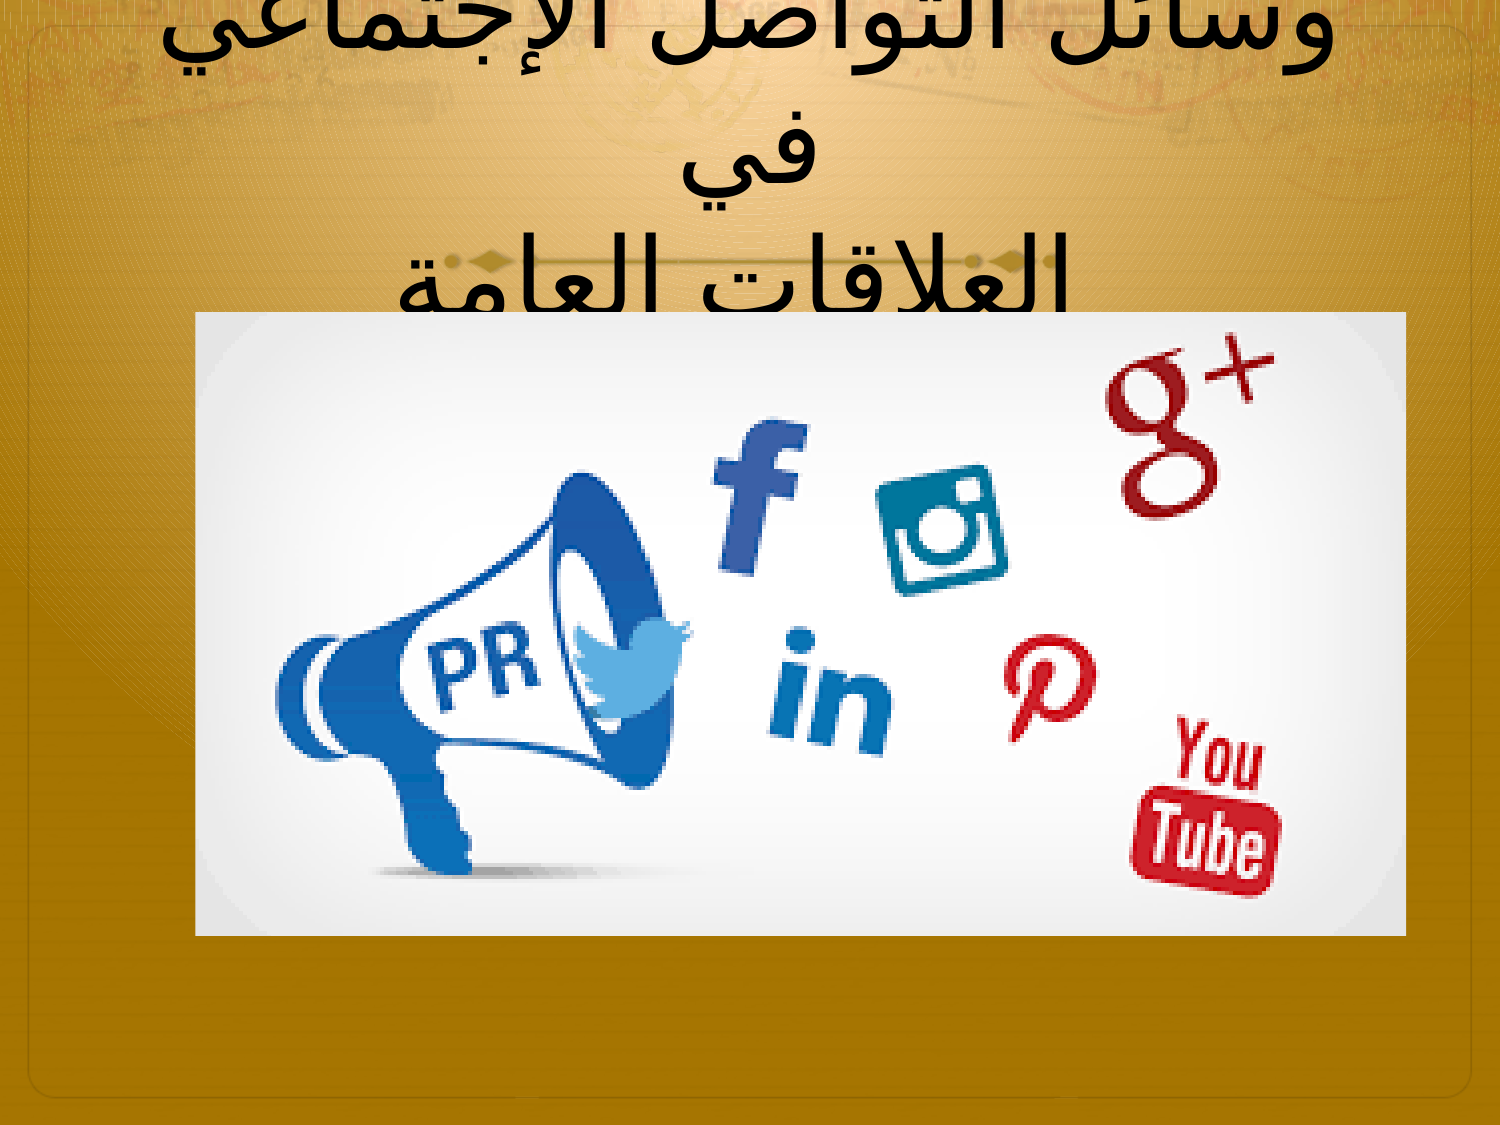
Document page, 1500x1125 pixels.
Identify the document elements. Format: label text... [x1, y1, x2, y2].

picture [0, 0, 1500, 1125]
title وسائل التواصل الإجتماعي في العلاقات العامة [93, 45, 1407, 233]
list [195, 312, 1407, 936]
